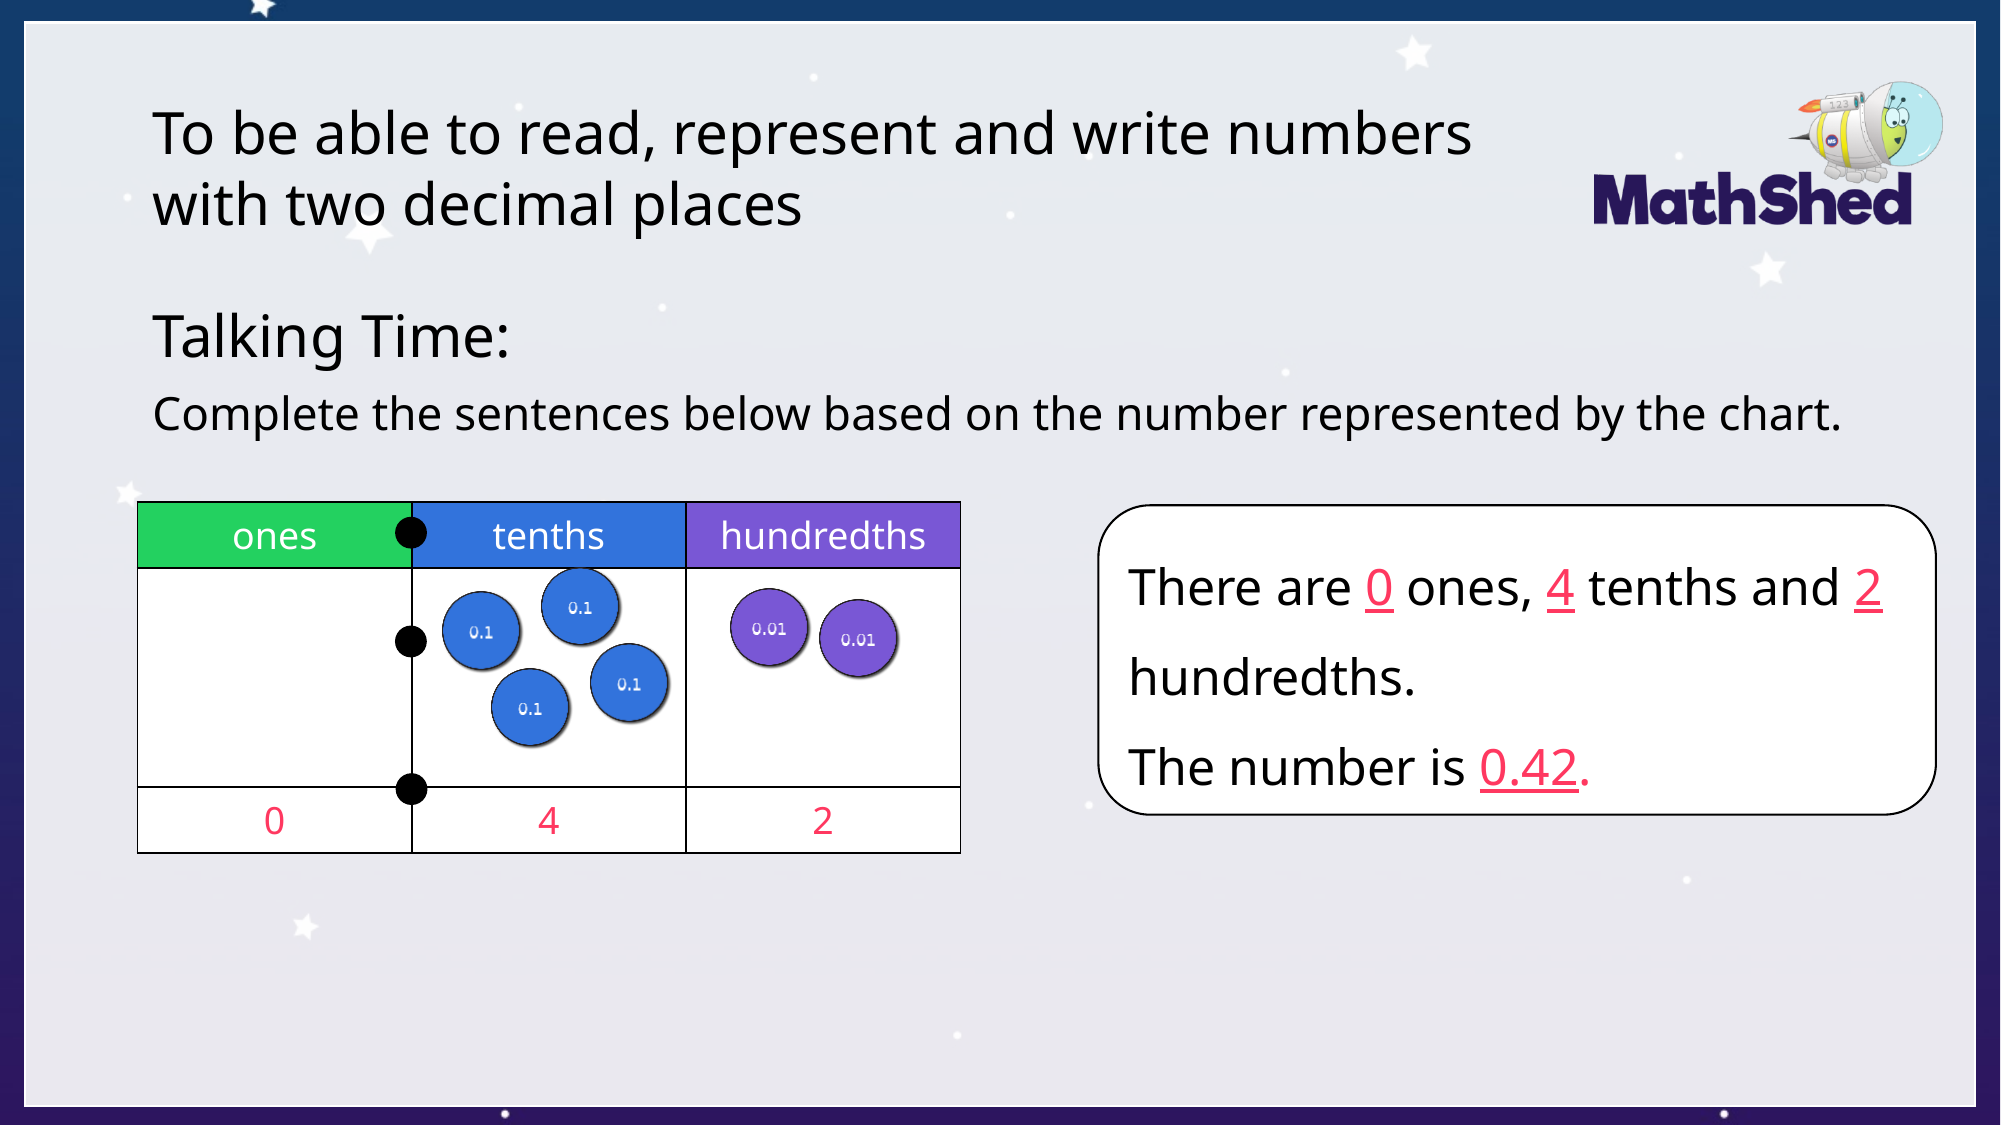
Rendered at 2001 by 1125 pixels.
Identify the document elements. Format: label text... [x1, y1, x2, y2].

text_box There are 0 ones, 4 tenths and 2 hundredths. The number is 0.42. [1097, 504, 1937, 816]
table_header hundredths [687, 503, 960, 567]
text_box [395, 773, 428, 806]
text_box [394, 625, 427, 658]
table_header ones [138, 503, 411, 567]
picture [0, 0, 2001, 1125]
table_cell [687, 569, 960, 786]
table_cell [138, 569, 411, 786]
table_cell 2 [687, 788, 960, 852]
text_box [395, 516, 427, 549]
table_header tenths [413, 503, 685, 567]
title To be able to read, represent and write numbers with two decimal places [137, 59, 1578, 278]
table_cell [413, 569, 685, 786]
list Talking Time: Complete the sentences below based on the number represented by the chart. [137, 299, 1863, 1014]
table_cell 4 [413, 788, 685, 852]
table_cell 0 [138, 788, 411, 852]
